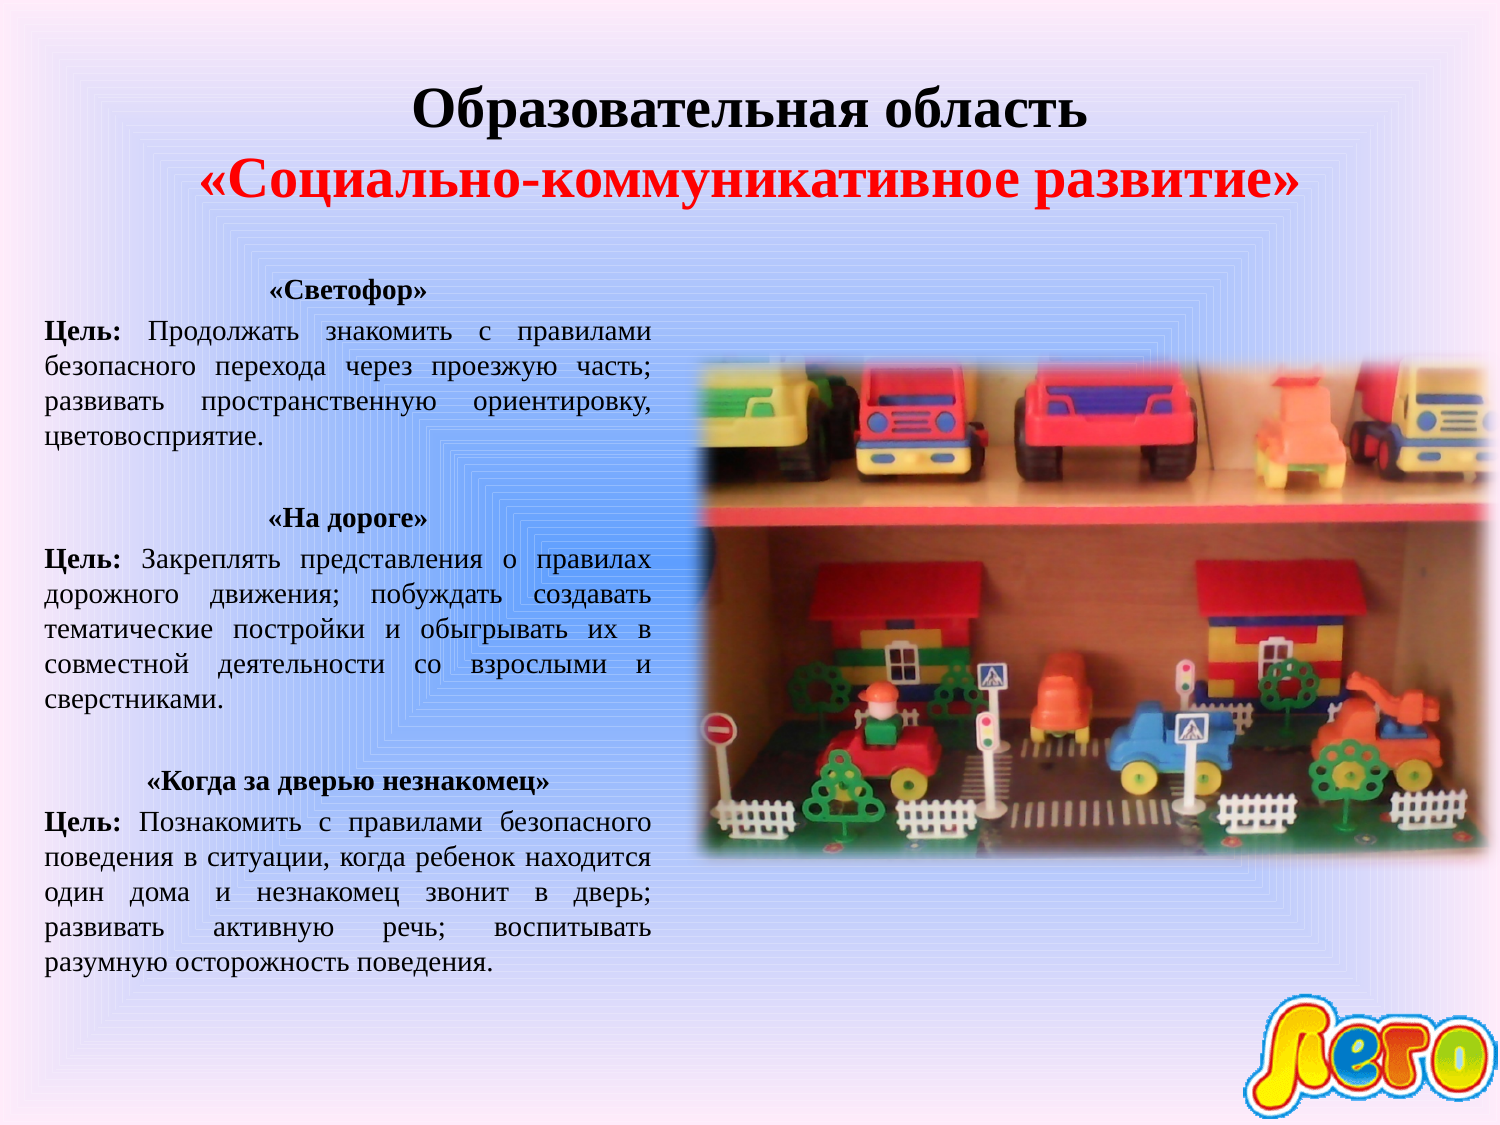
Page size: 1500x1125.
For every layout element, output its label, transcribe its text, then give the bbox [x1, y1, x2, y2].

title Образовательная область «Социально-коммуникативное развитие» [75, 45, 1425, 233]
list «Светофор» Цель: Продолжать знакомить с правилами безопасного перехода через проезжую часть; развивать пространственную ориентировку, цветовосприятие. «На дороге» Цель: Закреплять представления о правилах дорожного движения; побуждать создавать тематические постройки и обыгрывать их в совместной деятельности со взрослыми и сверстниками. «Когда за дверью незнакомец» Цель: Познакомить с правилами безопасного поведения в ситуации, когда ребенок находится один дома и незнакомец звонит в дверь; развивать активную речь; воспитывать разумную осторожность поведения. [29, 262, 668, 1005]
picture [1239, 986, 1500, 1125]
picture [684, 349, 1500, 872]
